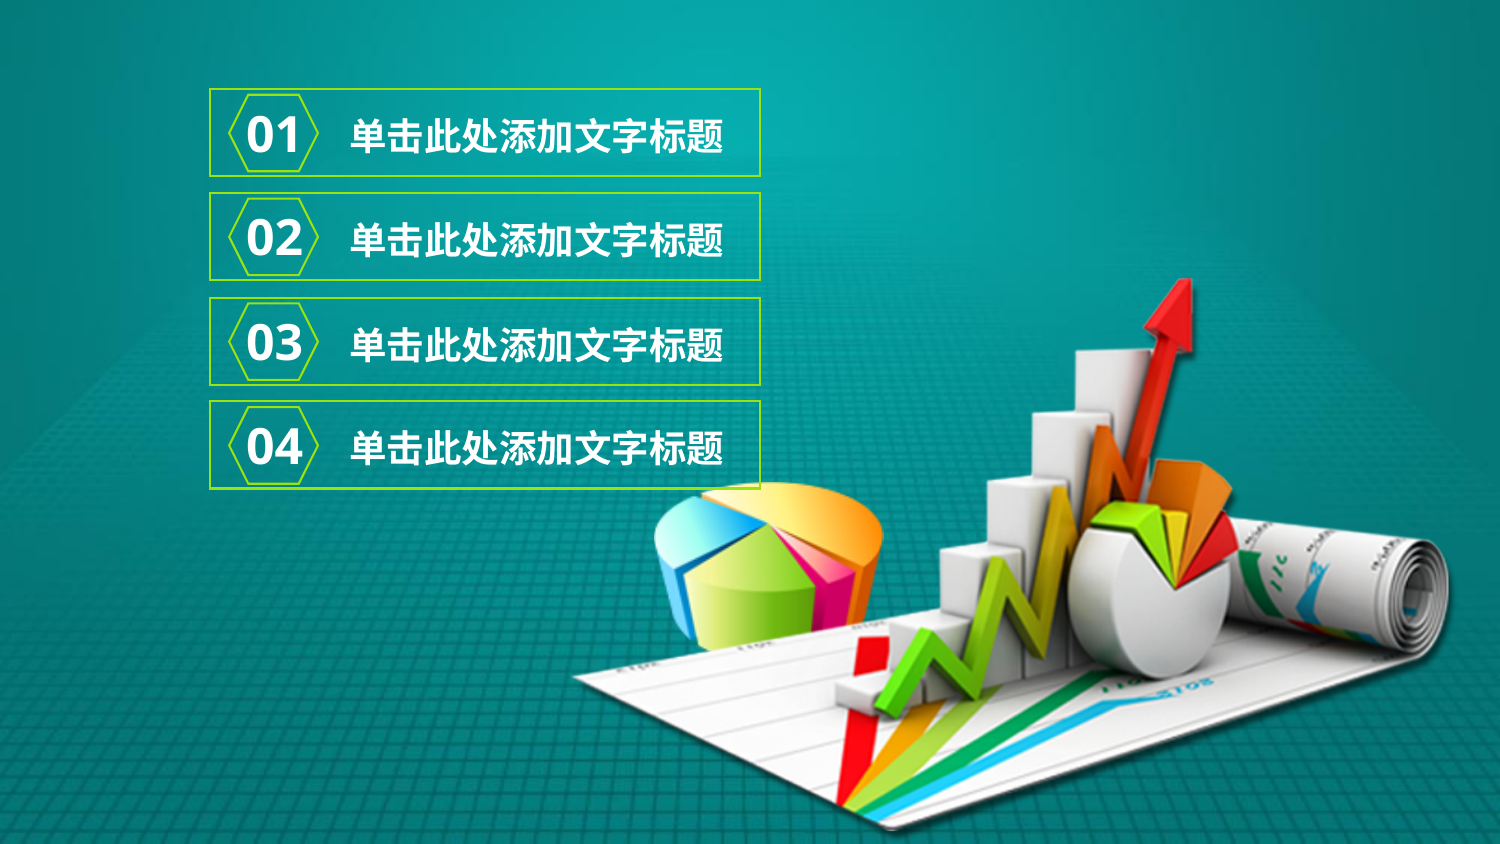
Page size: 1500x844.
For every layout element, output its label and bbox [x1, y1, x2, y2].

text_box [229, 198, 318, 276]
picture [0, 0, 1500, 844]
text_box [229, 303, 318, 380]
text_box [229, 94, 318, 172]
text_box [229, 407, 318, 484]
